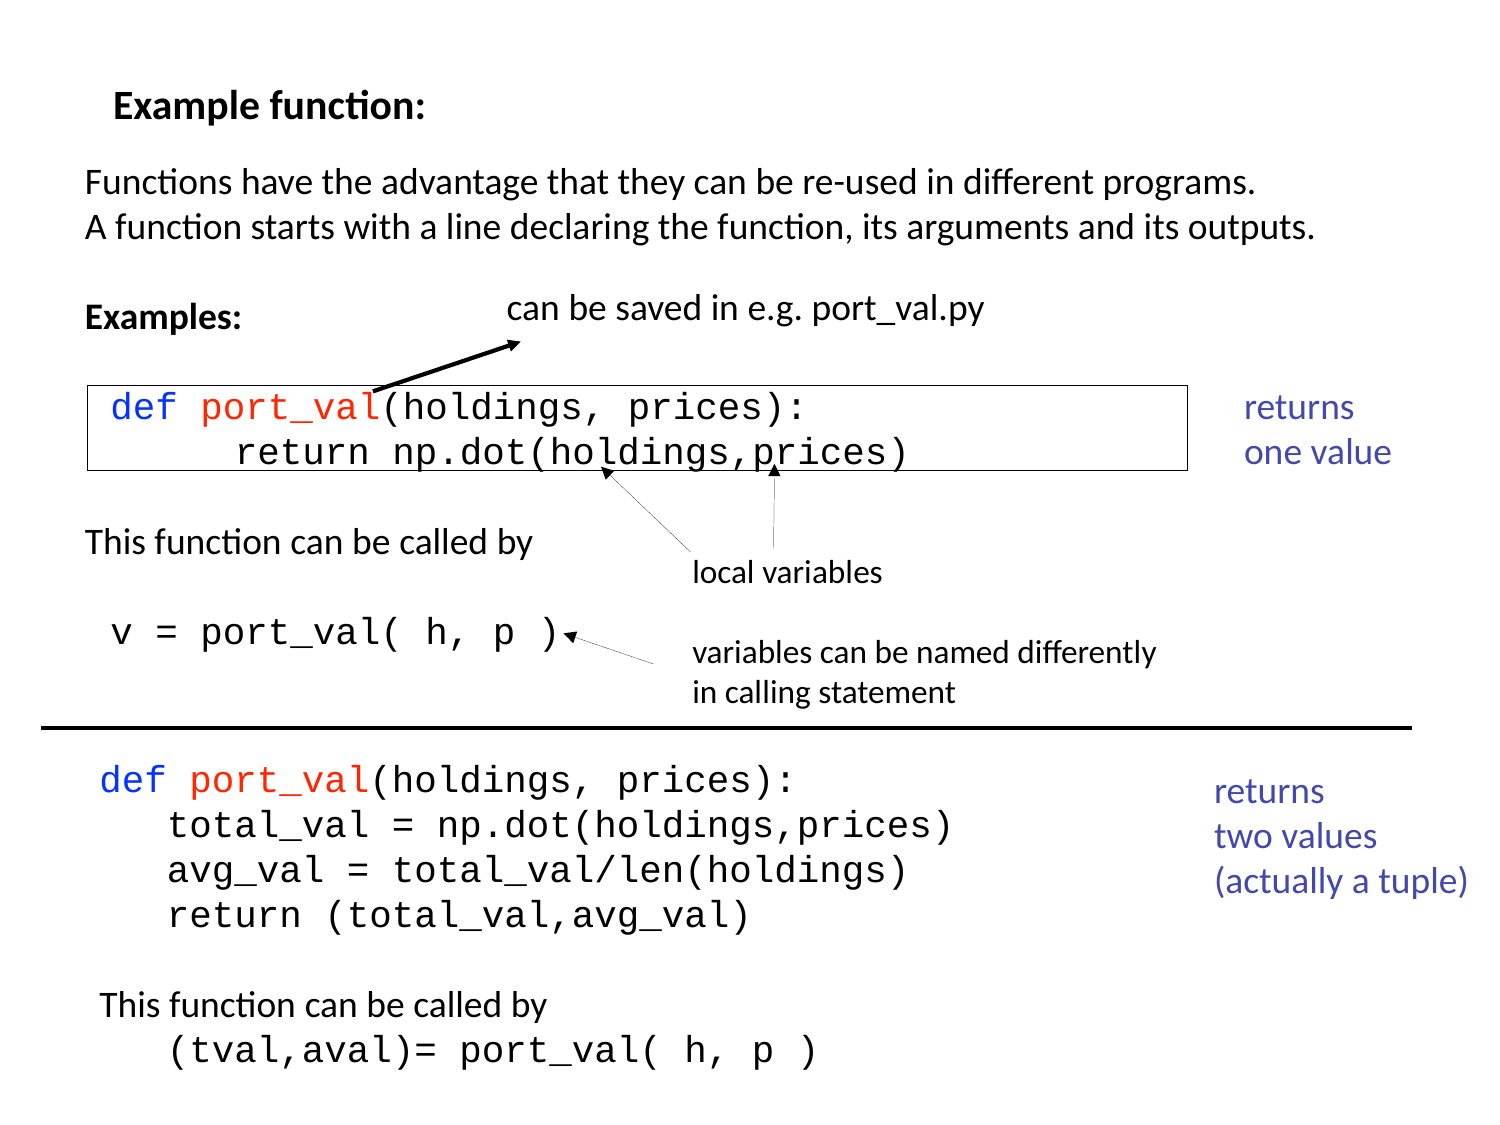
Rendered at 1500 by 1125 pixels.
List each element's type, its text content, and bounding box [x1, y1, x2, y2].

text_box [768, 471, 781, 541]
text_box [87, 385, 1188, 471]
text_box [563, 631, 654, 664]
text_box returns two values (actually a tuple) [1205, 757, 1478, 909]
text_box local variables variables can be named differently in calling statement [683, 541, 1174, 718]
text_box def port_val(holdings, prices): total_val = np.dot(holdings,prices) avg_val = total_val/len(holdings) return (total_val,avg_val) This function can be called by (tval,aval)= port_val( h, p ) [90, 746, 963, 1079]
text_box returns one value [1235, 373, 1401, 481]
text_box Example function: [104, 69, 435, 137]
text_box [602, 471, 683, 545]
text_box can be saved in e.g. port_val.py [498, 274, 994, 337]
text_box Functions have the advantage that they can be re-used in different programs. A function starts with a line declaring the function, its arguments and its outputs. Examples: def port_val(holdings, prices): return np.dot(holdings,prices) This function can be called by v = port_val( h, p ) [76, 148, 1469, 661]
text_box [372, 339, 521, 392]
